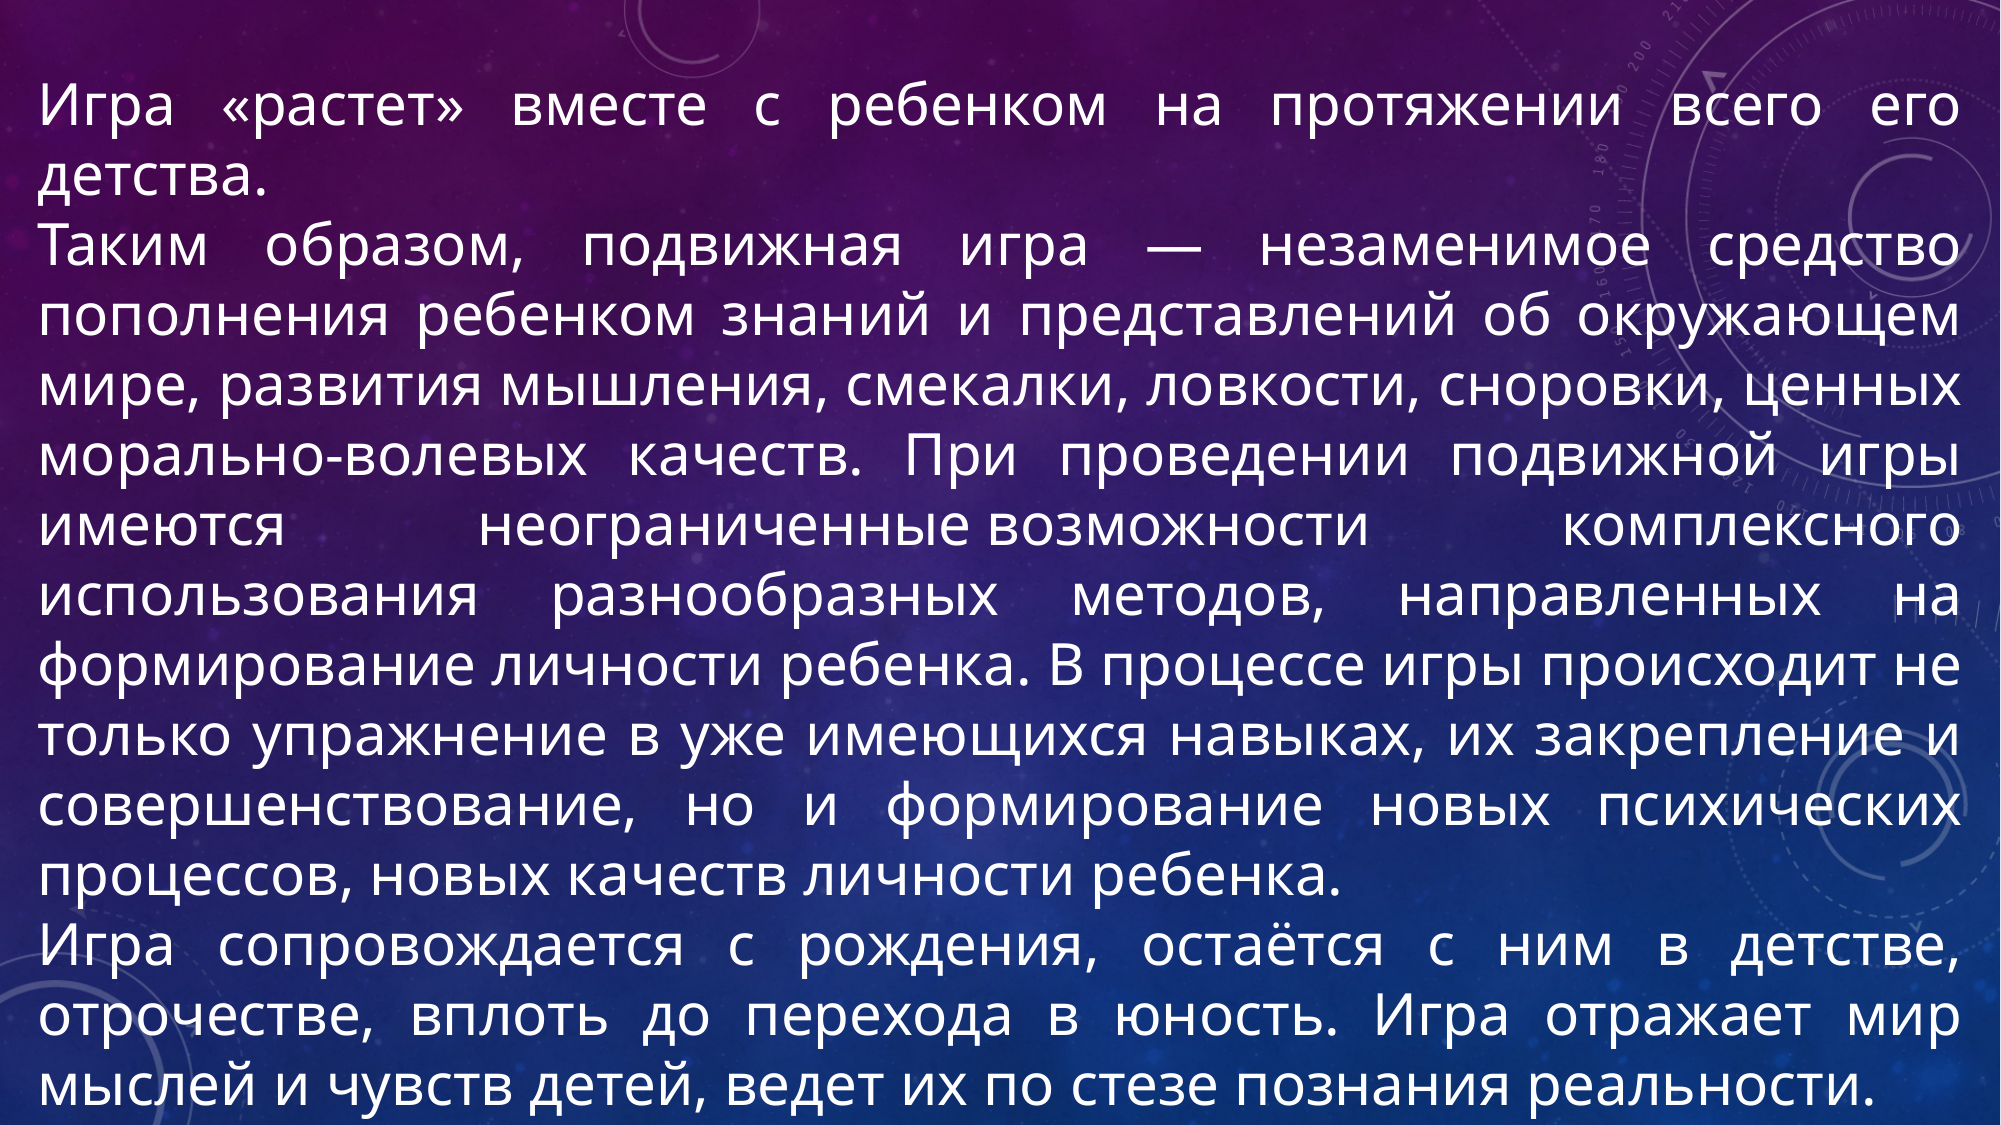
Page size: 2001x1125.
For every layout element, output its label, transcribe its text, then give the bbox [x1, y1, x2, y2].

text_box Игра «растет» вместе с ребенком на протяжении всего его детства. Таким образом, подвижная игра — незаменимое средство пополнения ребенком знаний и представлений об окружающем мире, развития мышления, смекалки, ловкости, сноровки, ценных морально-волевых качеств. При проведении подвижной игры имеются неограниченные возможности комплексного использования разнообразных методов, направленных на формирование личности ребенка. В процессе игры происходит не только упражнение в уже имеющихся навыках, их закрепление и совершенствование, но и формирование новых психических процессов, новых качеств личности ребенка. Игра сопровождается с рождения, остаётся с ним в детстве, отрочестве, вплоть до перехода в юность. Игра отражает мир мыслей и чувств детей, ведет их по стезе познания реальности. [22, 60, 1978, 1125]
picture [0, 0, 2001, 1125]
